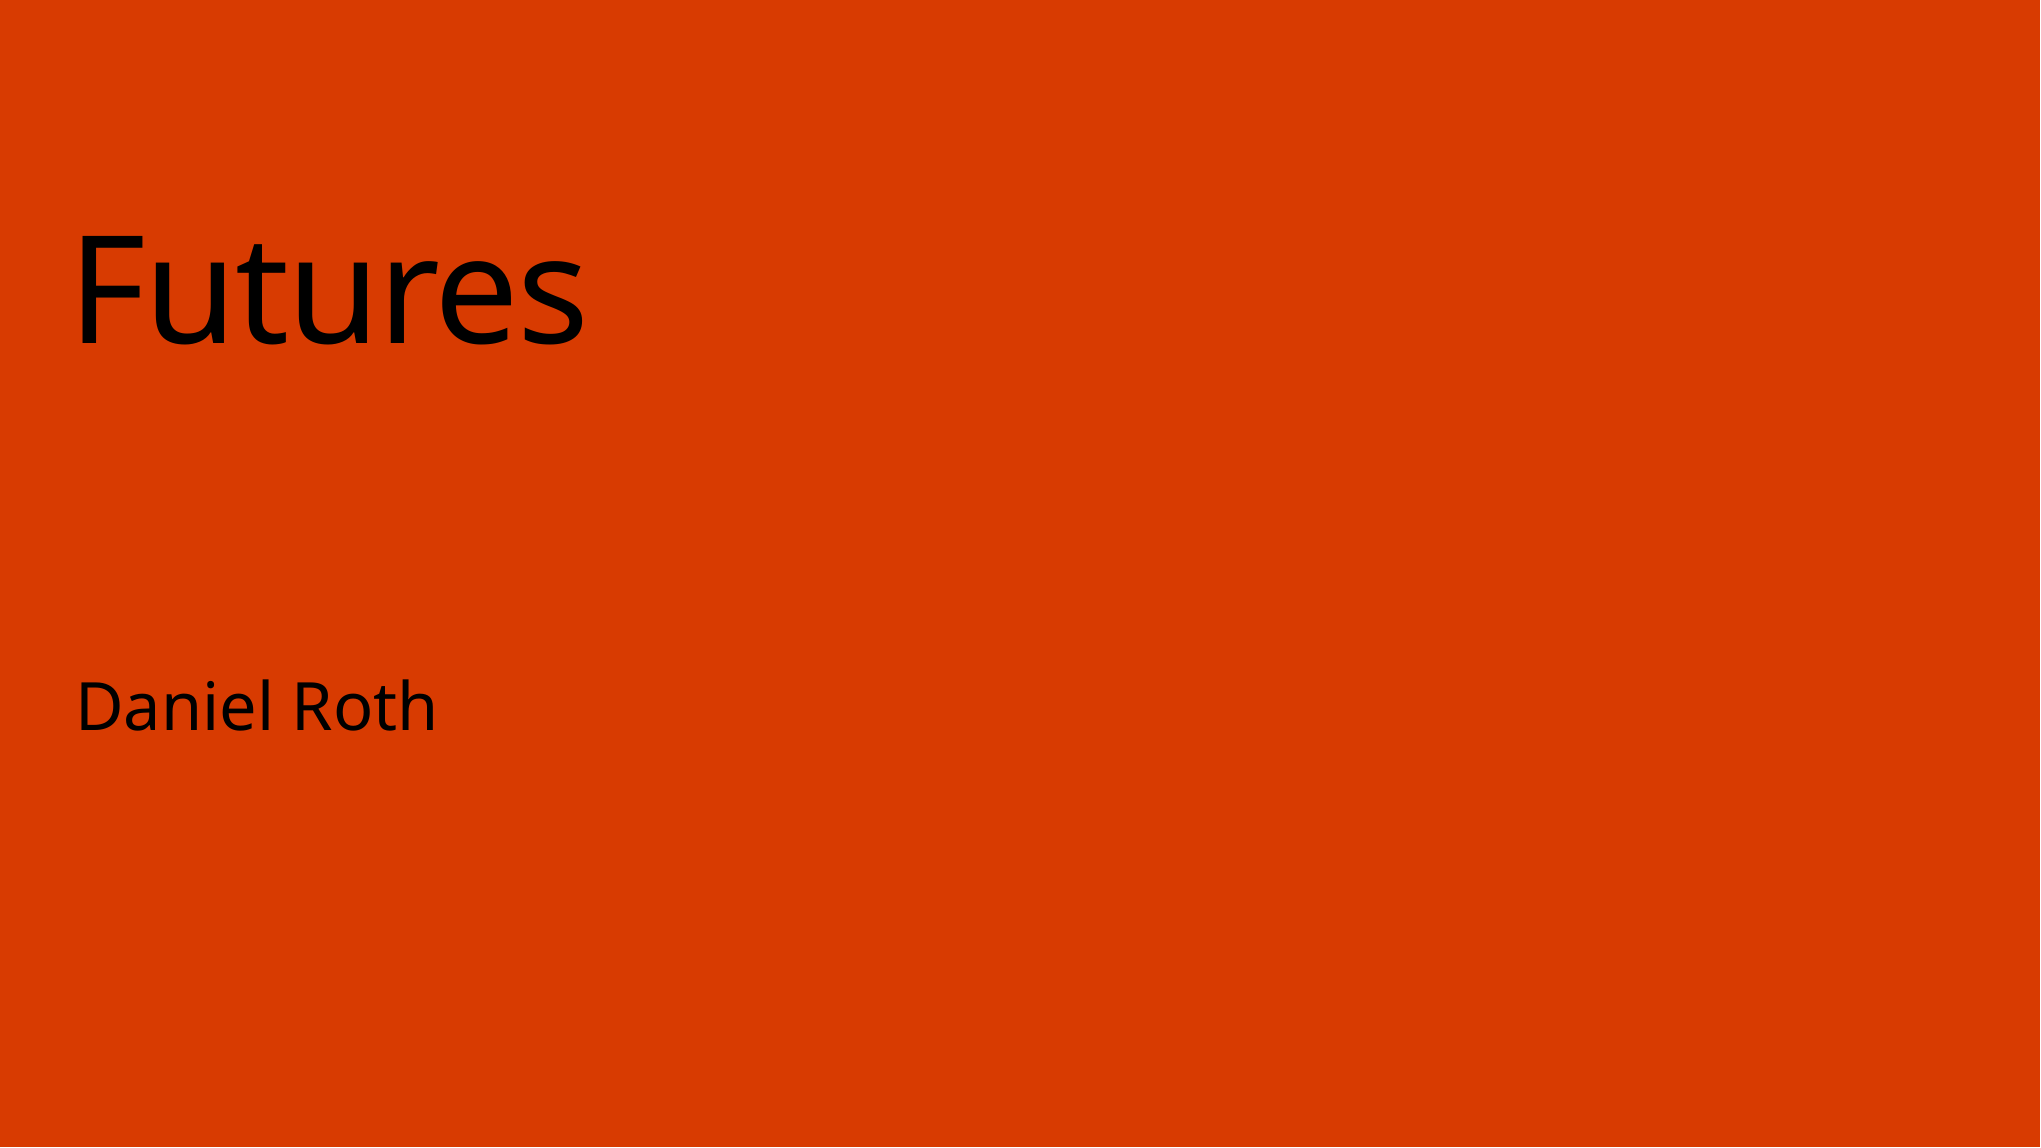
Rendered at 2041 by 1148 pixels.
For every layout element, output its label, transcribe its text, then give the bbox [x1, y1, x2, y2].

title Futures [45, 198, 1395, 393]
list Daniel Roth [45, 648, 1396, 770]
